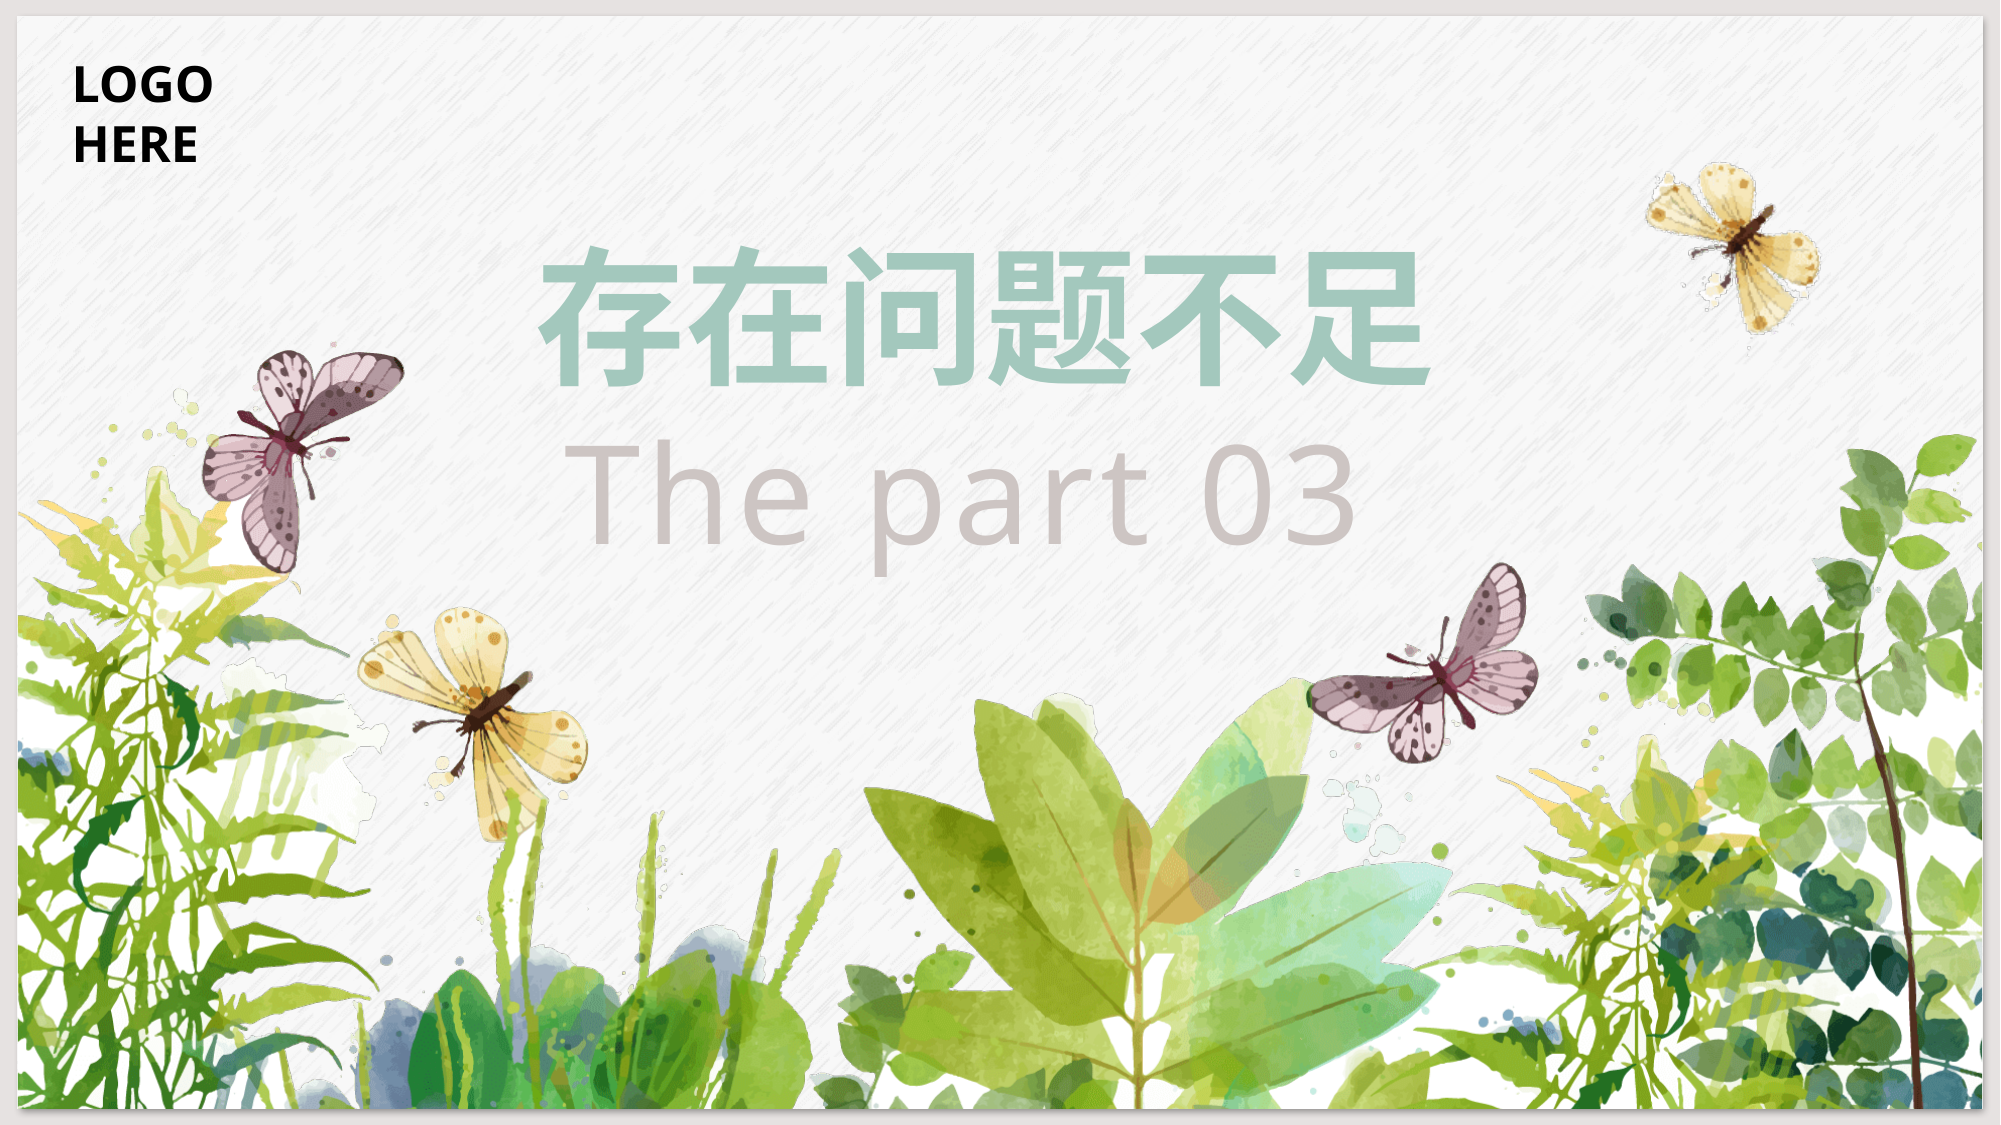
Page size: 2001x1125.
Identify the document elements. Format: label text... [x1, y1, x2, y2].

text_box The part 03 [432, 399, 1421, 580]
picture [17, 114, 1983, 1109]
text_box 存在问题不足 [457, 216, 1514, 412]
text_box LOGO HERE [56, 45, 317, 180]
